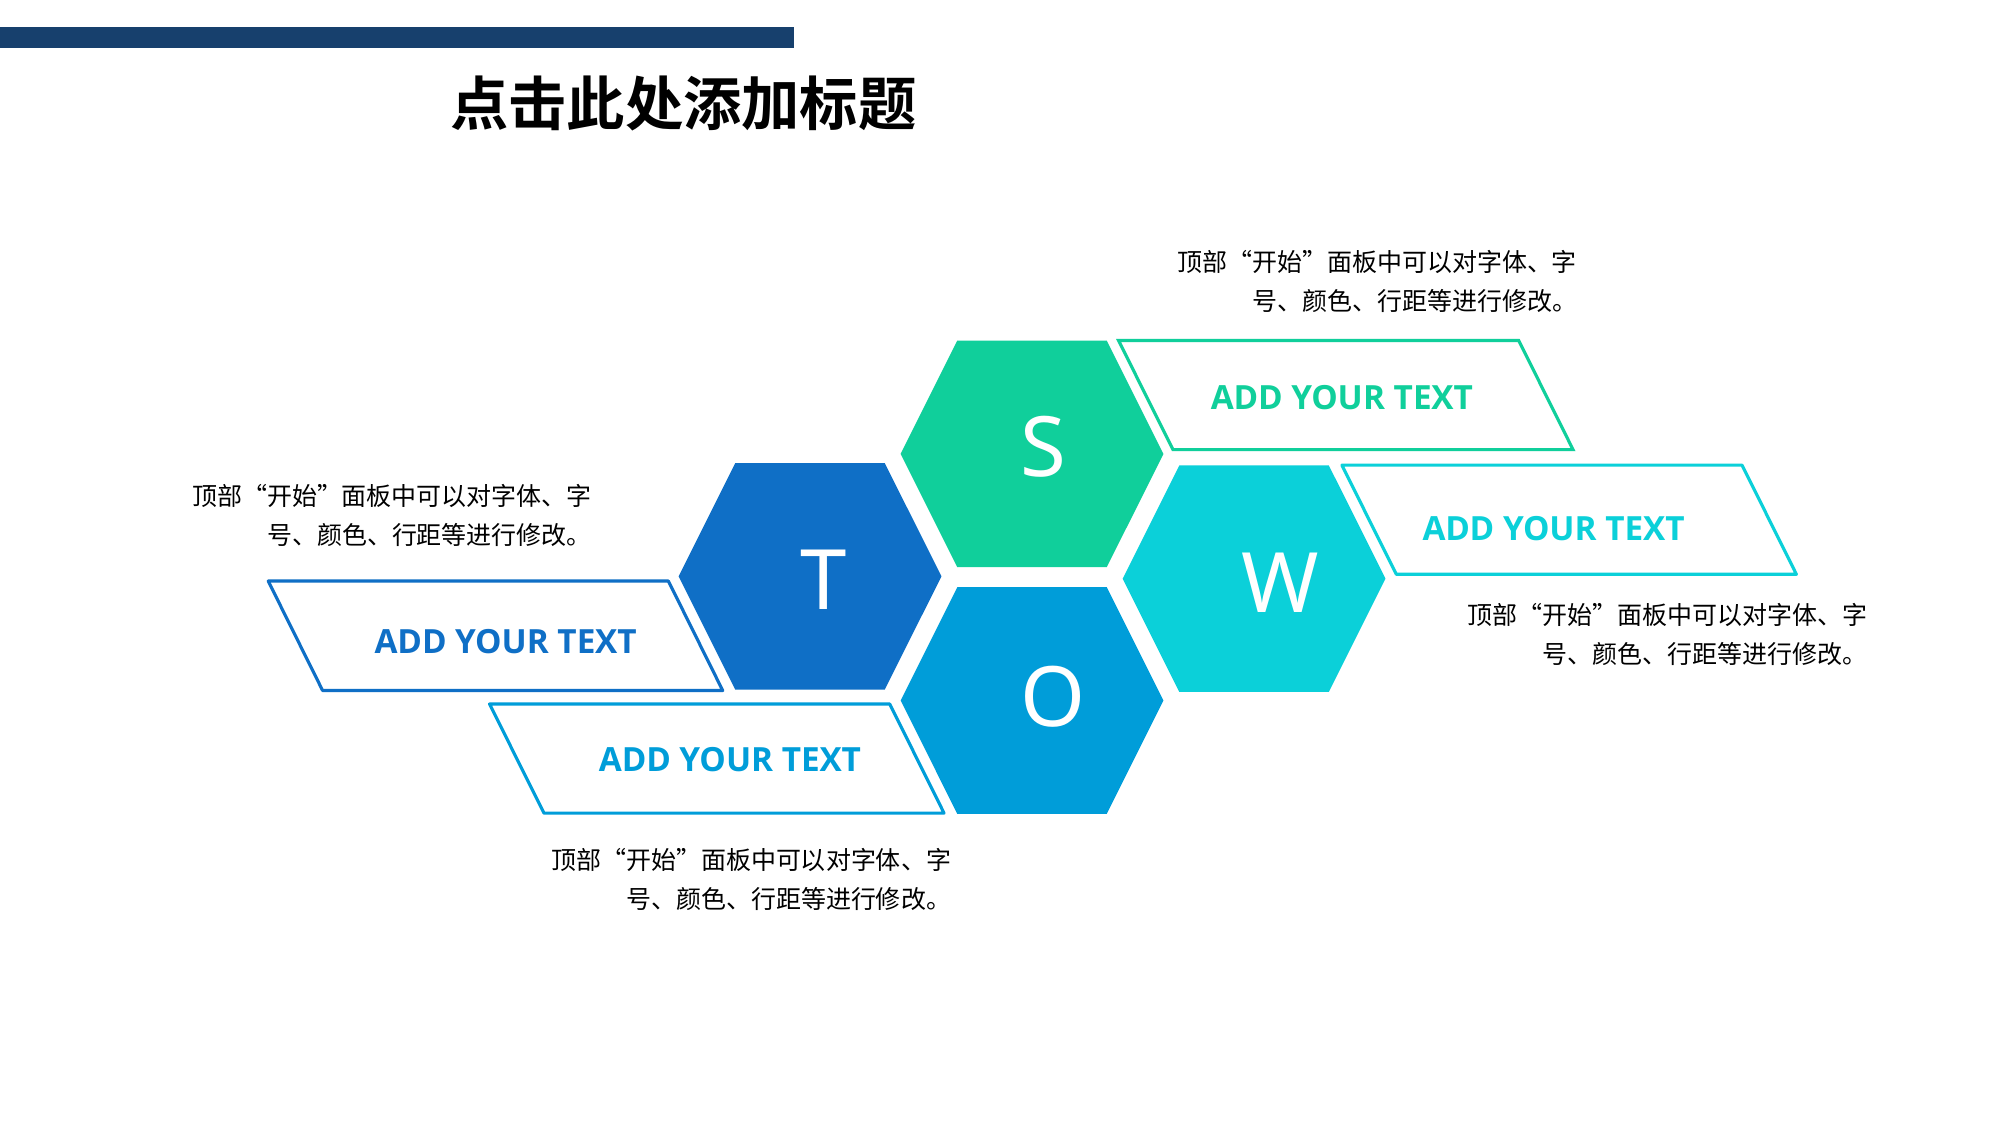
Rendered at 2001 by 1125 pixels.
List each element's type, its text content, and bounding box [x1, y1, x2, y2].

text_box ADD YOUR TEXT [359, 612, 652, 668]
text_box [900, 587, 1164, 814]
text_box [268, 581, 723, 691]
text_box [489, 703, 900, 814]
text_box 顶部“开始”面板中可以对字体、字号、颜色、行距等进行修改。 [145, 464, 607, 558]
text_box 顶部“开始”面板中可以对字体、字号、颜色、行距等进行修改。 [1122, 230, 1593, 324]
text_box 顶部“开始”面板中可以对字体、字号、颜色、行距等进行修改。 [496, 828, 967, 921]
text_box 点击此处添加标题 [435, 59, 969, 145]
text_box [678, 463, 942, 690]
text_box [900, 340, 1164, 568]
text_box [1117, 339, 1574, 451]
text_box ADD YOUR TEXT [584, 730, 877, 786]
text_box ADD YOUR TEXT [1196, 368, 1489, 424]
text_box 顶部“开始”面板中可以对字体、字号、颜色、行距等进行修改。 [1413, 583, 1883, 677]
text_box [1122, 465, 1386, 692]
text_box ADD YOUR TEXT [1407, 499, 1700, 555]
text_box [1386, 465, 1797, 575]
